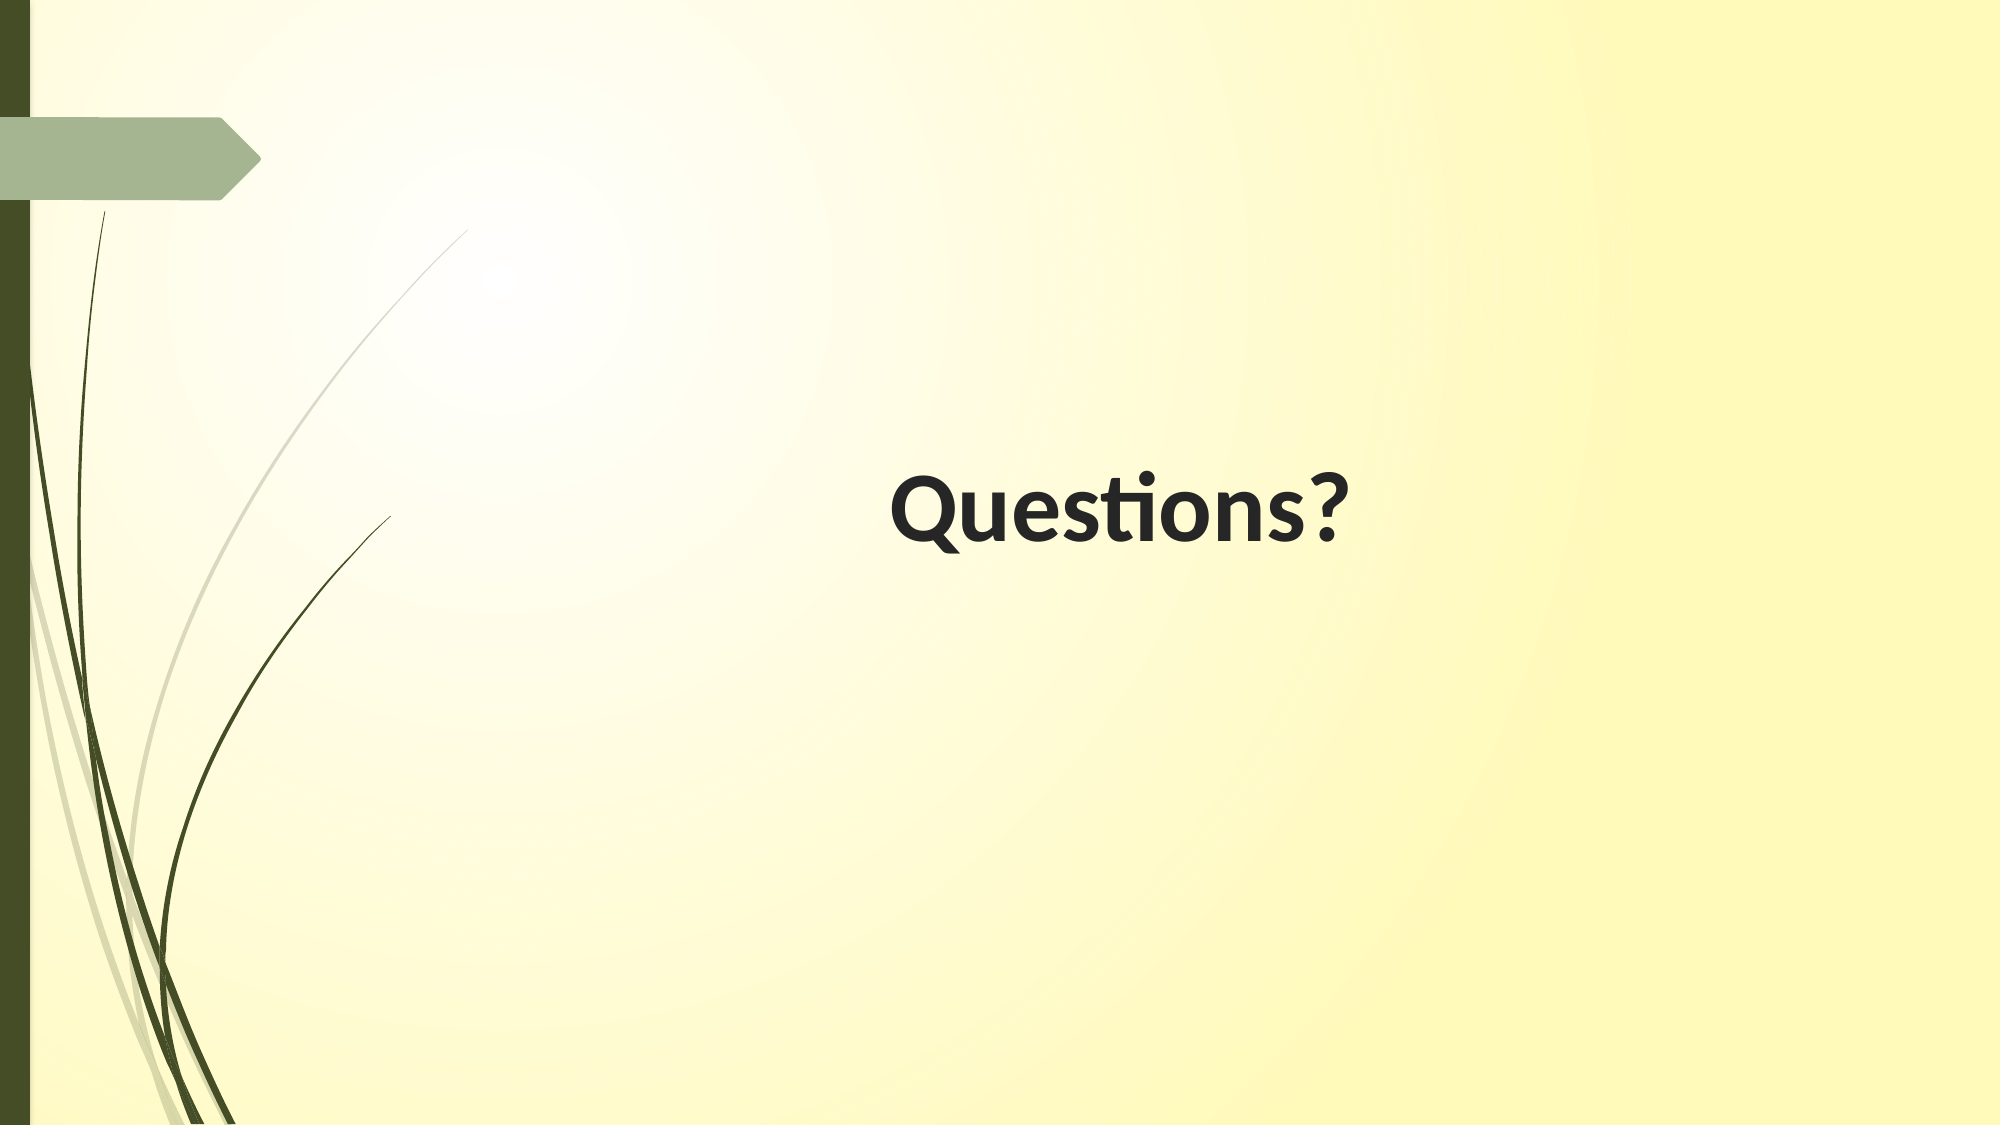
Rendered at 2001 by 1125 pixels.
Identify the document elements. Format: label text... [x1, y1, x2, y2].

title Questions? [390, 434, 1853, 645]
